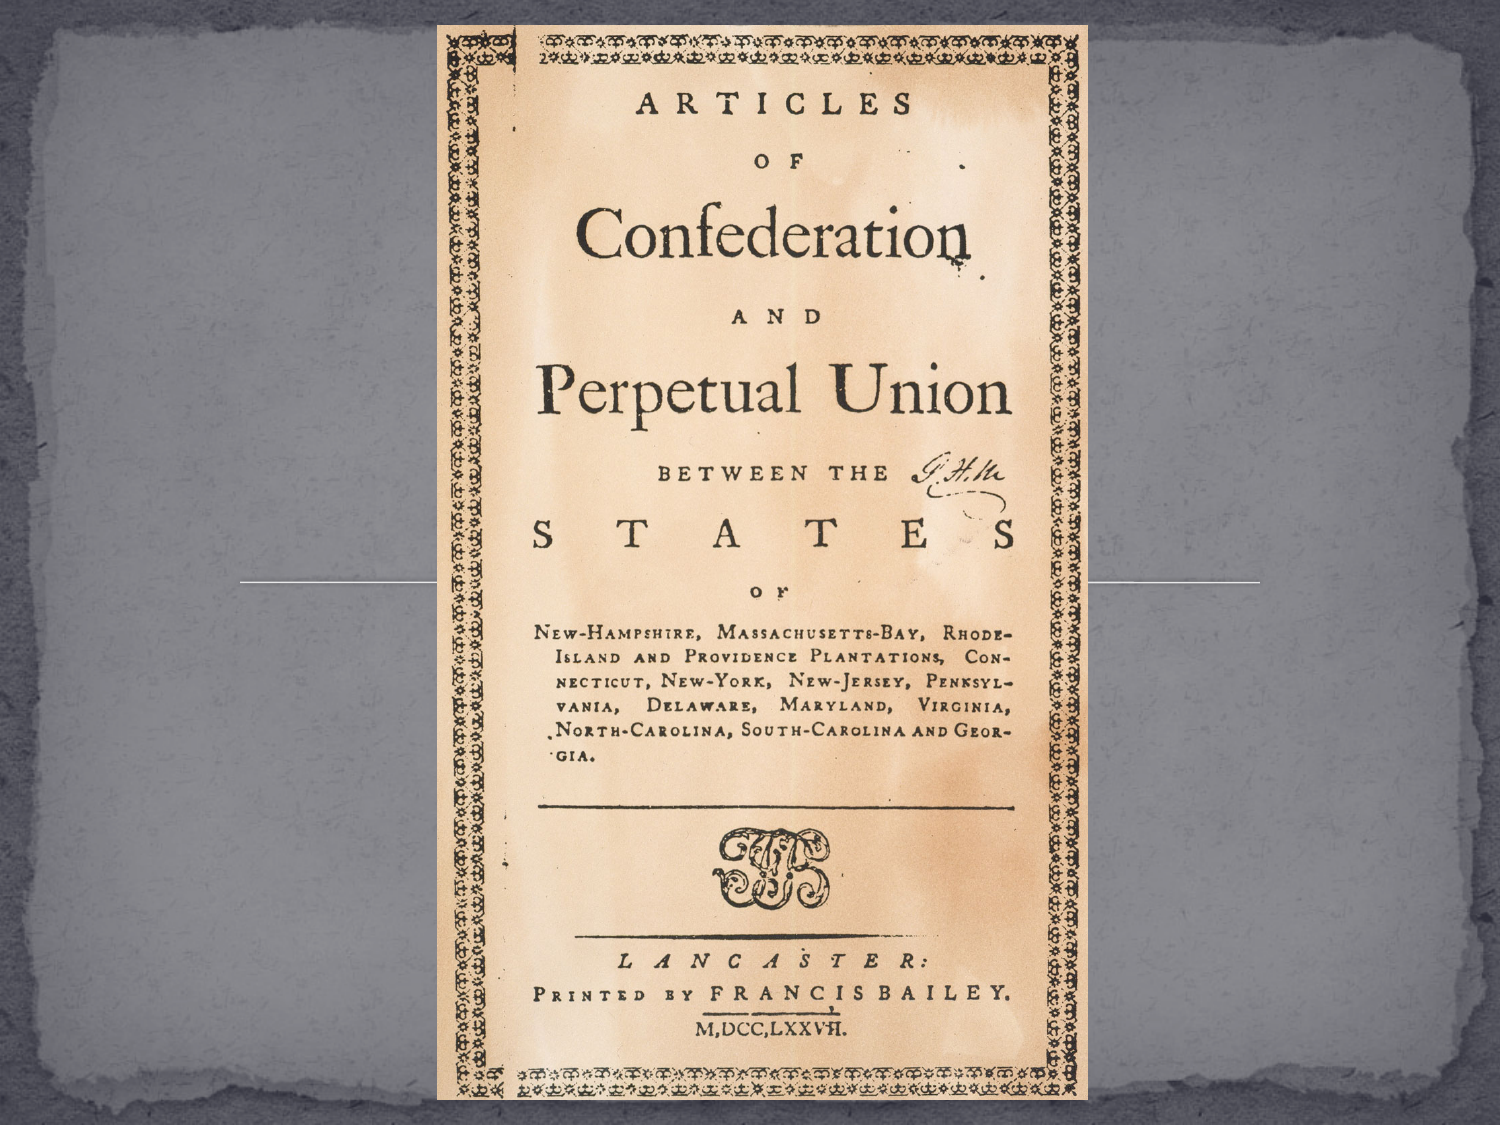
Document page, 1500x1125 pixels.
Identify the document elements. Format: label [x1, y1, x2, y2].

picture [437, 25, 1088, 1101]
